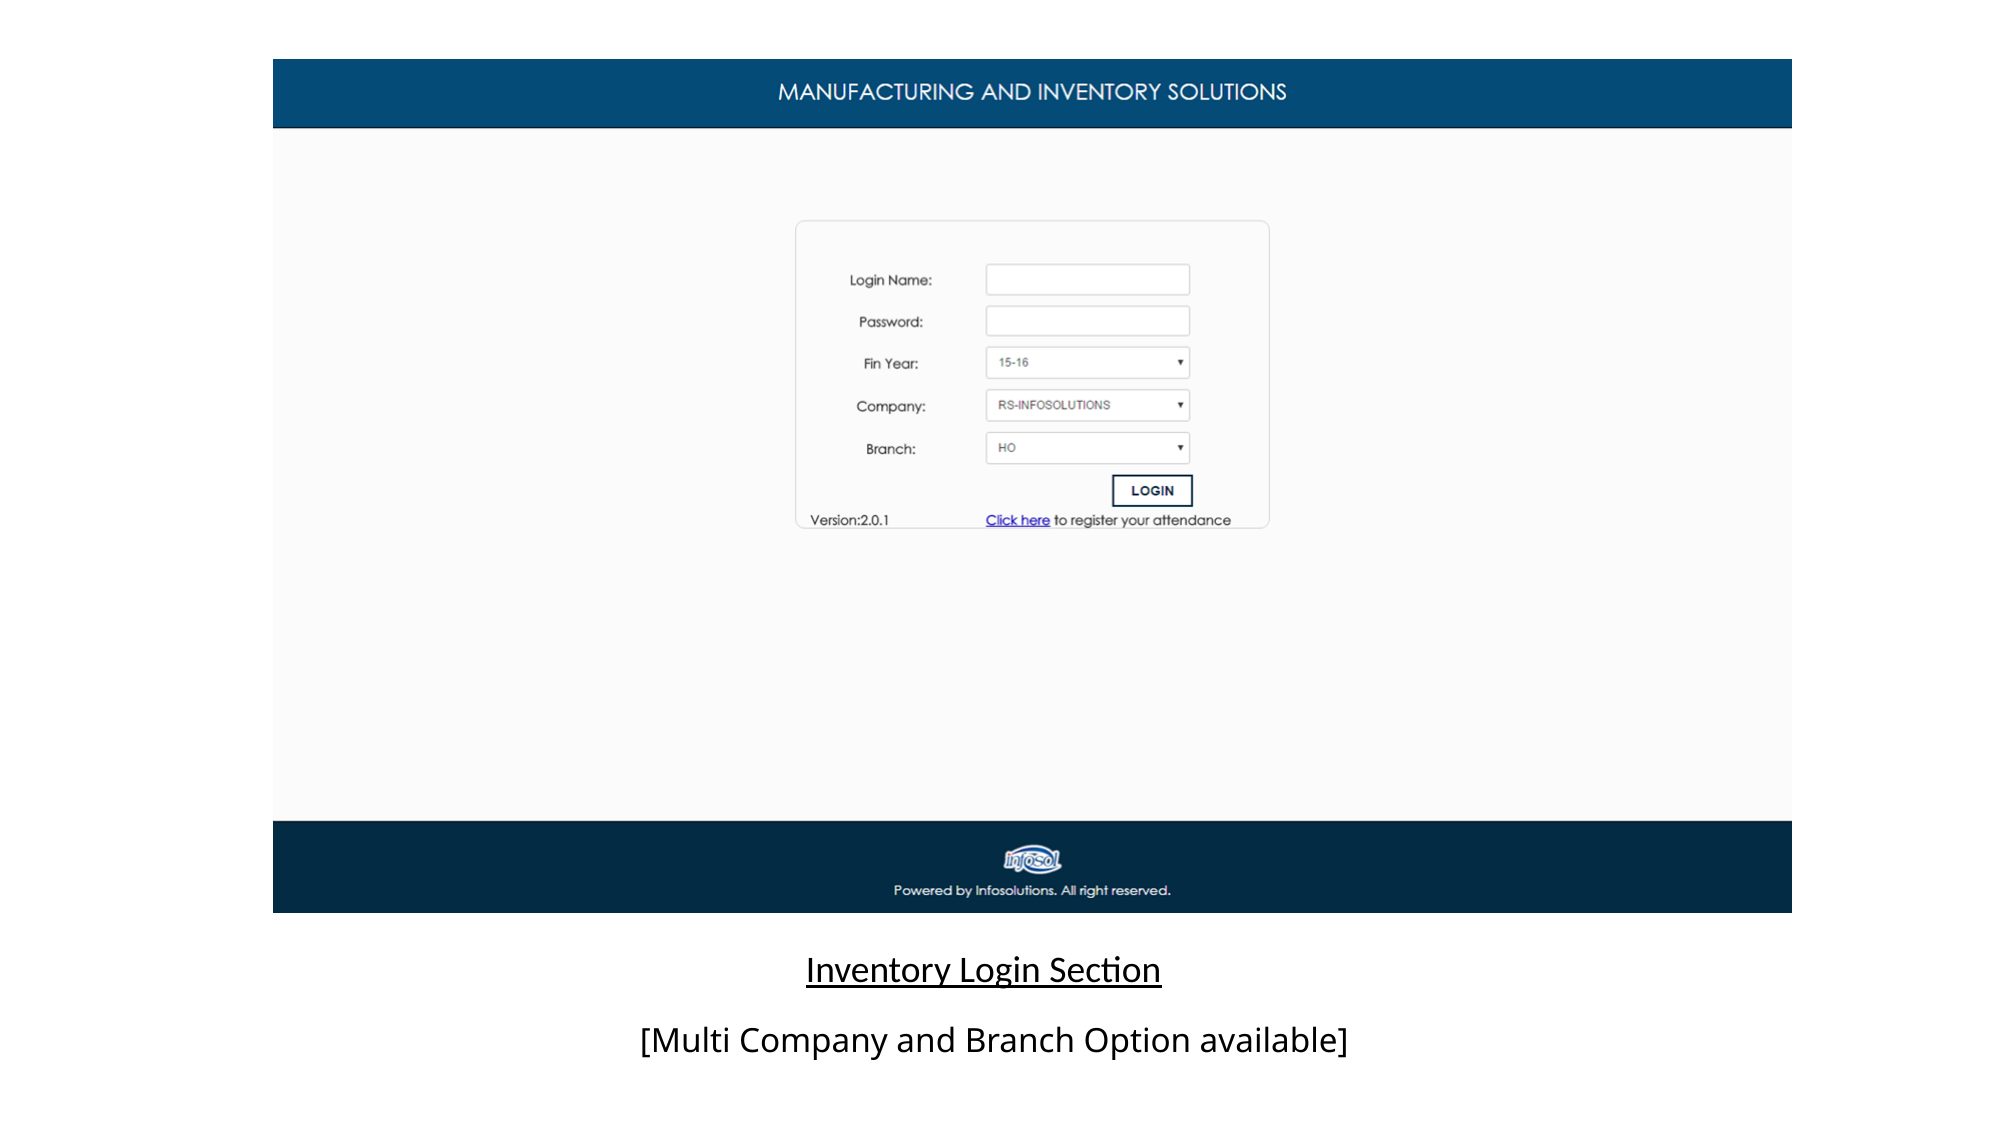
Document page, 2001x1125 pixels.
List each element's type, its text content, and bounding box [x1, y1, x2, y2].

picture [273, 59, 1792, 913]
text_box [Multi Company and Branch Option available] [357, 989, 1633, 1090]
text_box Inventory Login Section [791, 937, 1177, 989]
